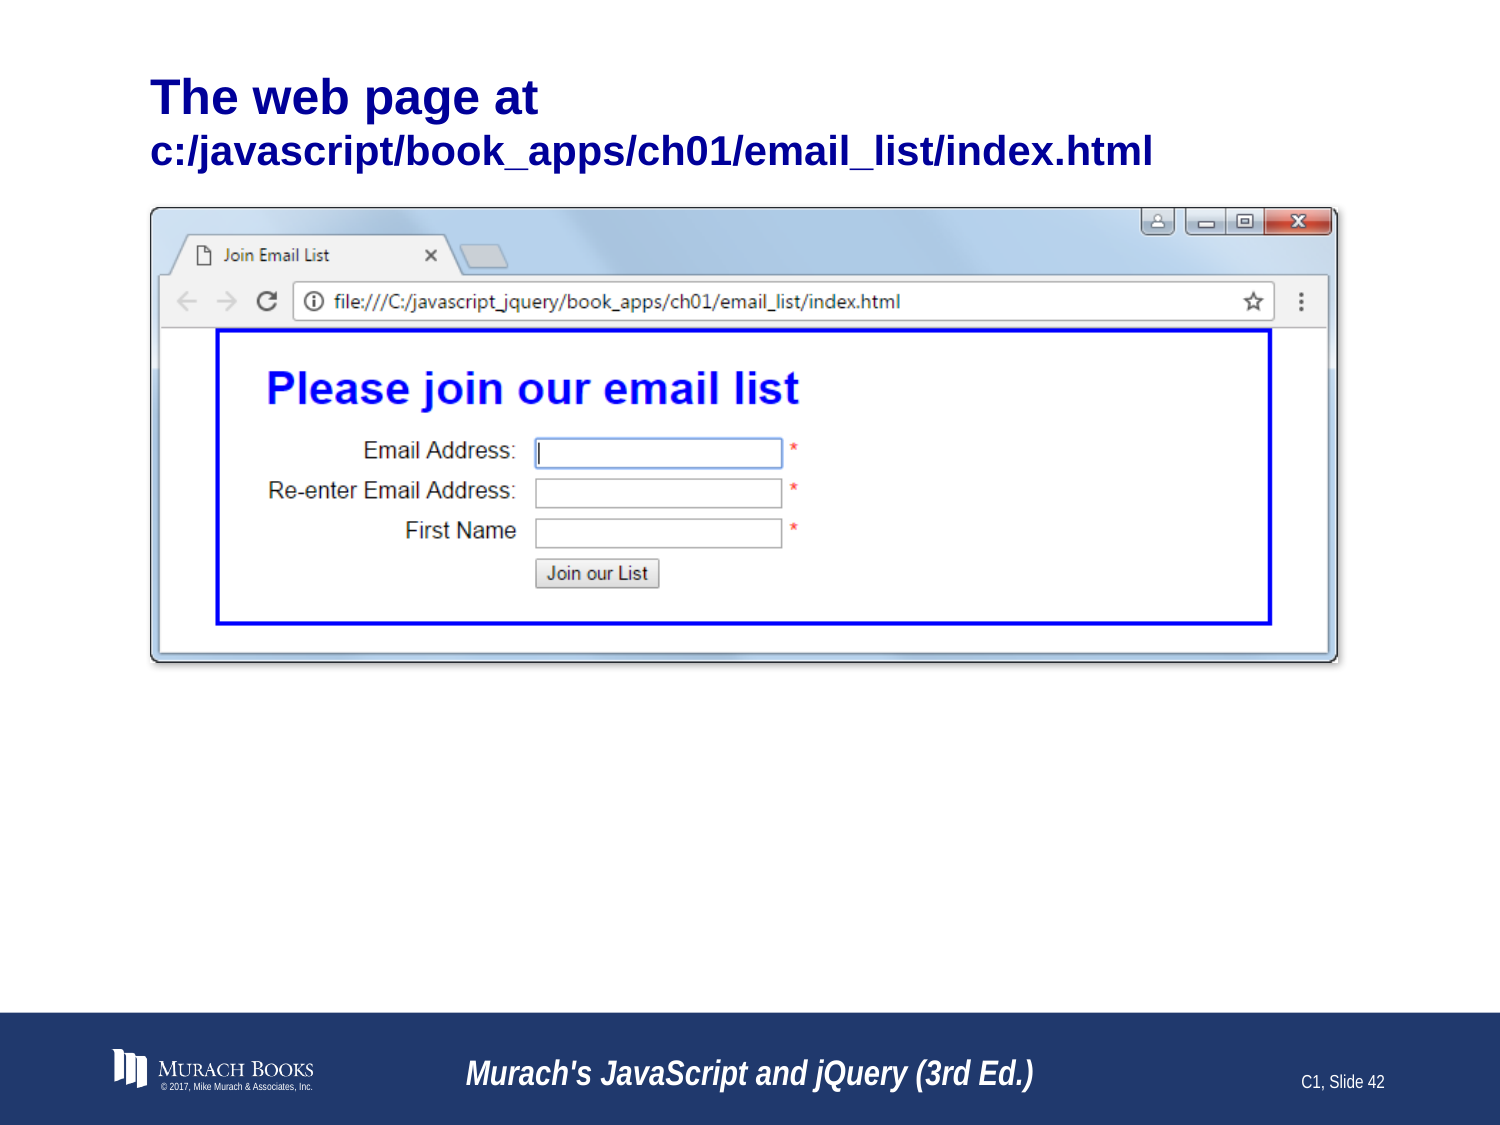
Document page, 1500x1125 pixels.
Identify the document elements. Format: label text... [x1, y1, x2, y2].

footer © 2017, Mike Murach & Associates, Inc. [12, 1025, 463, 1100]
title The web page at c:/javascript/book_apps/ch01/email_list/index.html [150, 63, 1350, 225]
picture [149, 207, 1338, 663]
slide_number C1, Slide 42 [1087, 1025, 1400, 1100]
slide_number Murach's JavaScript and jQuery (3rd Ed.) [463, 1025, 1050, 1100]
